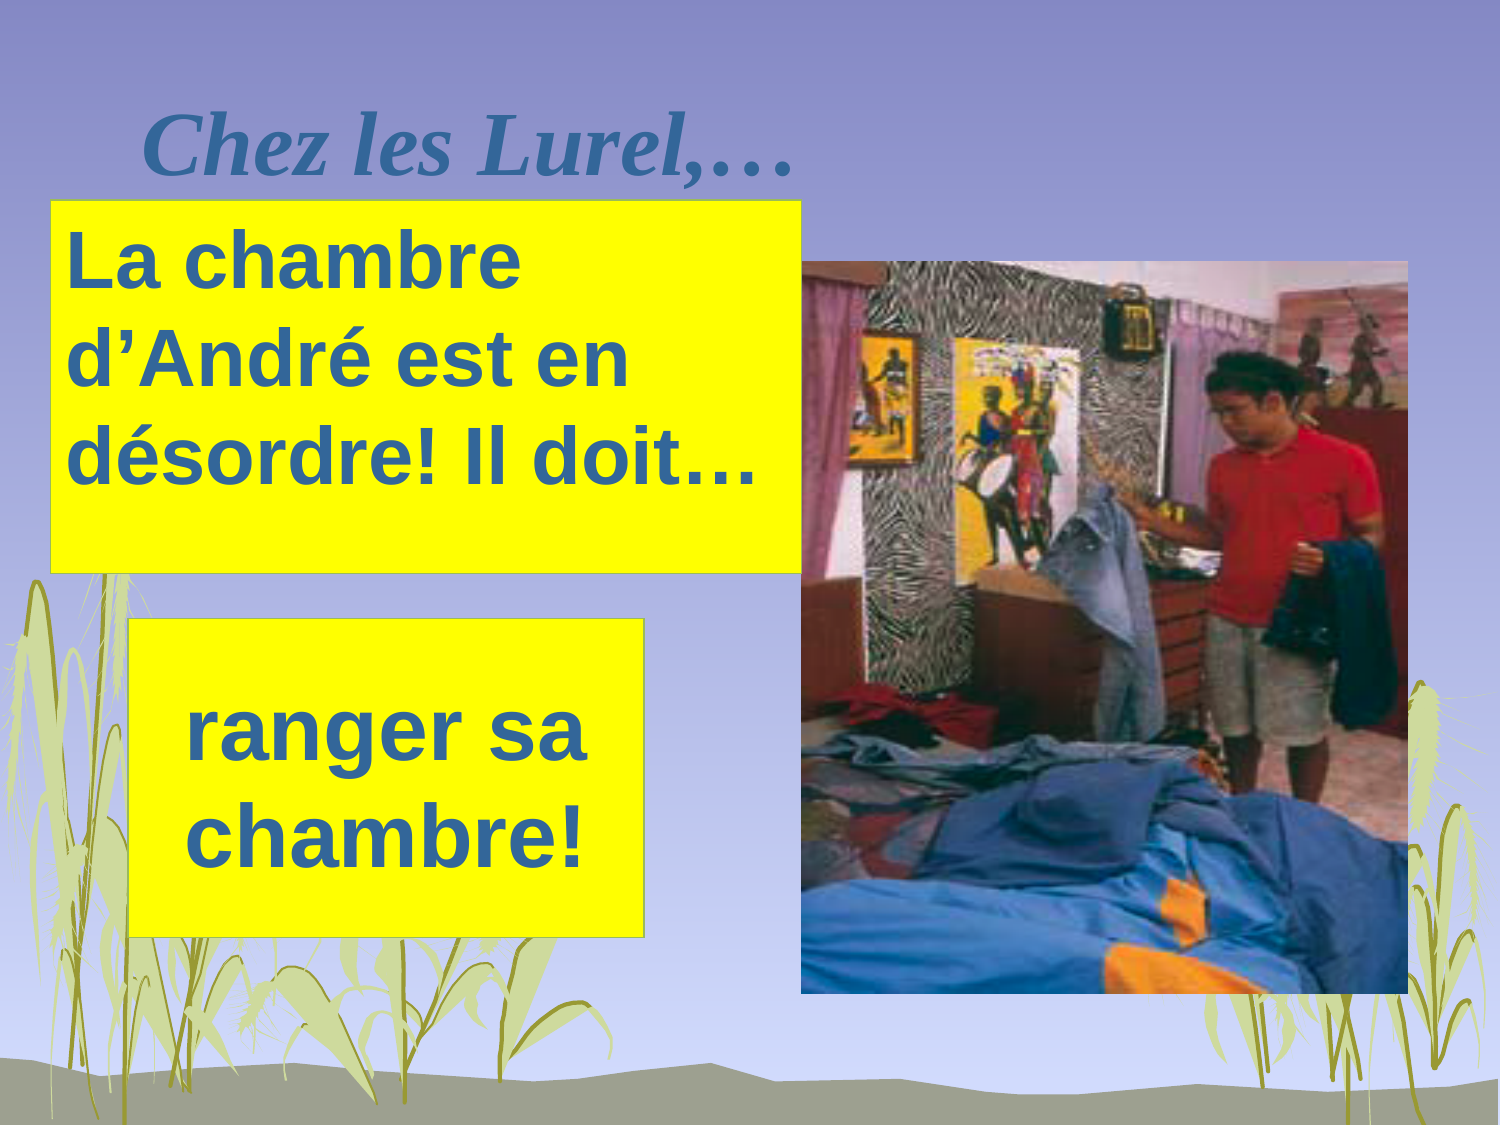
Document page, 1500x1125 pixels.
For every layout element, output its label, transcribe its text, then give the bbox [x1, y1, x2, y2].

subtitle ranger sa chambre! [127, 618, 645, 938]
picture [801, 261, 1408, 995]
title Chez les Lurel,… [126, 37, 1371, 241]
text_box La chambre d’André est en désordre! Il doit… [50, 199, 802, 574]
